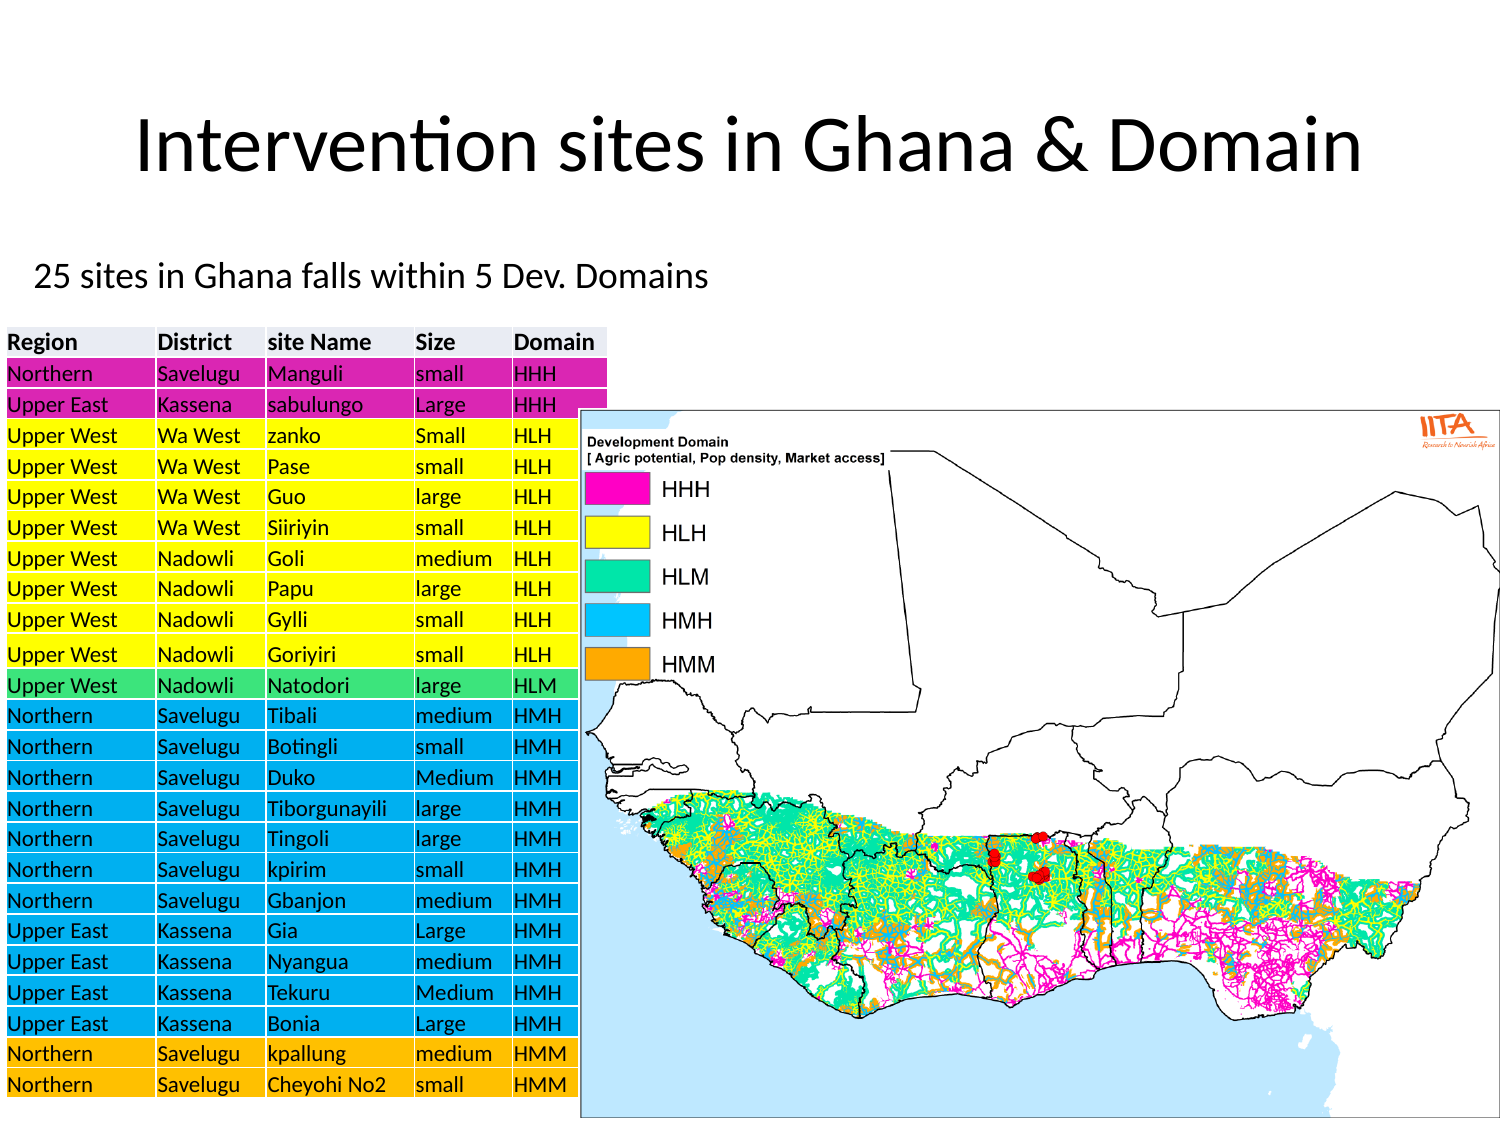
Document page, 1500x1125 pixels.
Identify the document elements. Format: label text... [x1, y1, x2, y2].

table_cell Upper East [7, 389, 155, 418]
table_cell small [415, 1068, 512, 1097]
table_cell Upper West [7, 450, 155, 479]
table_cell Kassena [157, 915, 265, 944]
table_cell Northern [7, 761, 155, 790]
table_cell HLH [513, 481, 573, 510]
table_cell kpallung [267, 1038, 414, 1067]
table_cell Upper West [7, 669, 155, 698]
table_cell HMM [513, 1038, 573, 1067]
table_cell Upper East [7, 915, 155, 944]
table_cell Large [415, 1007, 512, 1036]
table_cell small [415, 358, 512, 387]
table_cell Nadowli [157, 604, 265, 632]
table_cell HLH [513, 573, 573, 602]
table_cell Nadowli [157, 542, 265, 571]
table_cell Upper West [7, 481, 155, 510]
table_cell HMH [513, 700, 573, 729]
table_cell small [415, 604, 512, 632]
table_cell large [415, 481, 512, 510]
table_cell Wa West [157, 481, 265, 510]
table_cell Northern [7, 358, 155, 387]
table_cell kpirim [267, 853, 414, 882]
table_cell Medium [415, 976, 512, 1005]
table_cell Upper West [7, 573, 155, 602]
table_cell Nadowli [157, 634, 265, 667]
table_header site Name [267, 327, 414, 356]
table_cell large [415, 792, 512, 821]
table_cell HLH [513, 634, 573, 667]
table_cell Tibali [267, 700, 414, 729]
table_cell Duko [267, 761, 414, 790]
table_cell Northern [7, 1068, 155, 1097]
table_cell Upper West [7, 511, 155, 540]
table_cell HMH [513, 792, 573, 821]
table_cell Northern [7, 853, 155, 882]
table_cell small [415, 450, 512, 479]
table_cell medium [415, 542, 512, 571]
table_cell Savelugu [157, 700, 265, 729]
table_cell Northern [7, 792, 155, 821]
table_cell medium [415, 1038, 512, 1067]
table_cell HMH [513, 853, 573, 882]
table_cell Upper East [7, 1007, 155, 1036]
table_cell Cheyohi No2 [267, 1068, 414, 1097]
table_cell Tekuru [267, 976, 414, 1005]
table_cell HMM [513, 1068, 573, 1097]
table_cell sabulungo [267, 389, 414, 418]
table_cell HMH [513, 823, 573, 852]
table_cell Upper West [7, 542, 155, 571]
table_cell Nyangua [267, 946, 414, 974]
table_cell Savelugu [157, 823, 265, 852]
table_cell Upper East [7, 946, 155, 974]
table_cell Kassena [157, 976, 265, 1005]
table_cell HHH [513, 358, 607, 387]
table_cell large [415, 669, 512, 698]
table_cell Gbanjon [267, 884, 414, 913]
table_cell Natodori [267, 669, 414, 698]
table_cell HLH [513, 419, 573, 448]
table_cell HMH [513, 1007, 573, 1036]
table_cell Tingoli [267, 823, 414, 852]
table_cell Upper West [7, 604, 155, 632]
table_cell Savelugu [157, 792, 265, 821]
table_cell HLM [513, 669, 573, 698]
table_cell Wa West [157, 511, 265, 540]
table_cell large [415, 573, 512, 602]
table_header Size [415, 327, 512, 356]
table_cell Pase [267, 450, 414, 479]
table_cell Goli [267, 542, 414, 571]
title Intervention sites in Ghana & Domain [75, 45, 1425, 233]
table_cell Upper East [7, 976, 155, 1005]
table_cell Small [415, 419, 512, 448]
table_cell Savelugu [157, 731, 265, 760]
table_cell Kassena [157, 389, 265, 418]
table_cell HMH [513, 761, 573, 790]
table_cell Savelugu [157, 761, 265, 790]
table_cell Medium [415, 761, 512, 790]
table_cell Kassena [157, 1007, 265, 1036]
table_cell small [415, 511, 512, 540]
table_cell Savelugu [157, 853, 265, 882]
table_cell medium [415, 700, 512, 729]
table_cell Northern [7, 884, 155, 913]
table_cell zanko [267, 419, 414, 448]
table_cell Gylli [267, 604, 414, 632]
table_header Region [7, 327, 155, 356]
table_cell Siiriyin [267, 511, 414, 540]
table_cell HMH [513, 915, 573, 944]
table_cell HLH [513, 511, 573, 540]
table_cell HMH [513, 976, 573, 1005]
table_cell HMH [513, 946, 573, 974]
table_cell Savelugu [157, 884, 265, 913]
table_cell Large [415, 389, 512, 418]
table_cell HMH [513, 731, 573, 760]
table_cell Nadowli [157, 669, 265, 698]
table_cell Upper West [7, 634, 155, 667]
table_cell Savelugu [157, 1038, 265, 1067]
table_cell small [415, 853, 512, 882]
table_cell Guo [267, 481, 414, 510]
table_cell Manguli [267, 358, 414, 387]
table_cell Wa West [157, 419, 265, 448]
table_cell HMH [513, 884, 573, 913]
table_cell Large [415, 915, 512, 944]
table_cell Tiborgunayili [267, 792, 414, 821]
table_cell Bonia [267, 1007, 414, 1036]
table_cell HLH [513, 604, 573, 632]
table_header District [157, 327, 265, 356]
table_cell Northern [7, 823, 155, 852]
table_cell Northern [7, 731, 155, 760]
table_cell Northern [7, 1038, 155, 1067]
table_cell HHH [513, 389, 607, 418]
table_cell Upper West [7, 419, 155, 448]
table_cell Northern [7, 700, 155, 729]
text_box 25 sites in Ghana falls within 5 Dev. Domains [18, 243, 725, 304]
table_cell Botingli [267, 731, 414, 760]
table_cell Goriyiri [267, 634, 414, 667]
table_cell small [415, 634, 512, 667]
table_cell medium [415, 884, 512, 913]
table_cell Nadowli [157, 573, 265, 602]
table_cell Savelugu [157, 1068, 265, 1097]
picture [578, 408, 1500, 1118]
table_cell HLH [513, 450, 573, 479]
table_header Domain [513, 327, 607, 356]
table_cell HLH [513, 542, 573, 571]
table_cell small [415, 731, 512, 760]
table_cell medium [415, 946, 512, 974]
table_cell Papu [267, 573, 414, 602]
table_cell Kassena [157, 946, 265, 974]
table_cell Gia [267, 915, 414, 944]
table_cell Wa West [157, 450, 265, 479]
table_cell Savelugu [157, 358, 265, 387]
table_cell large [415, 823, 512, 852]
